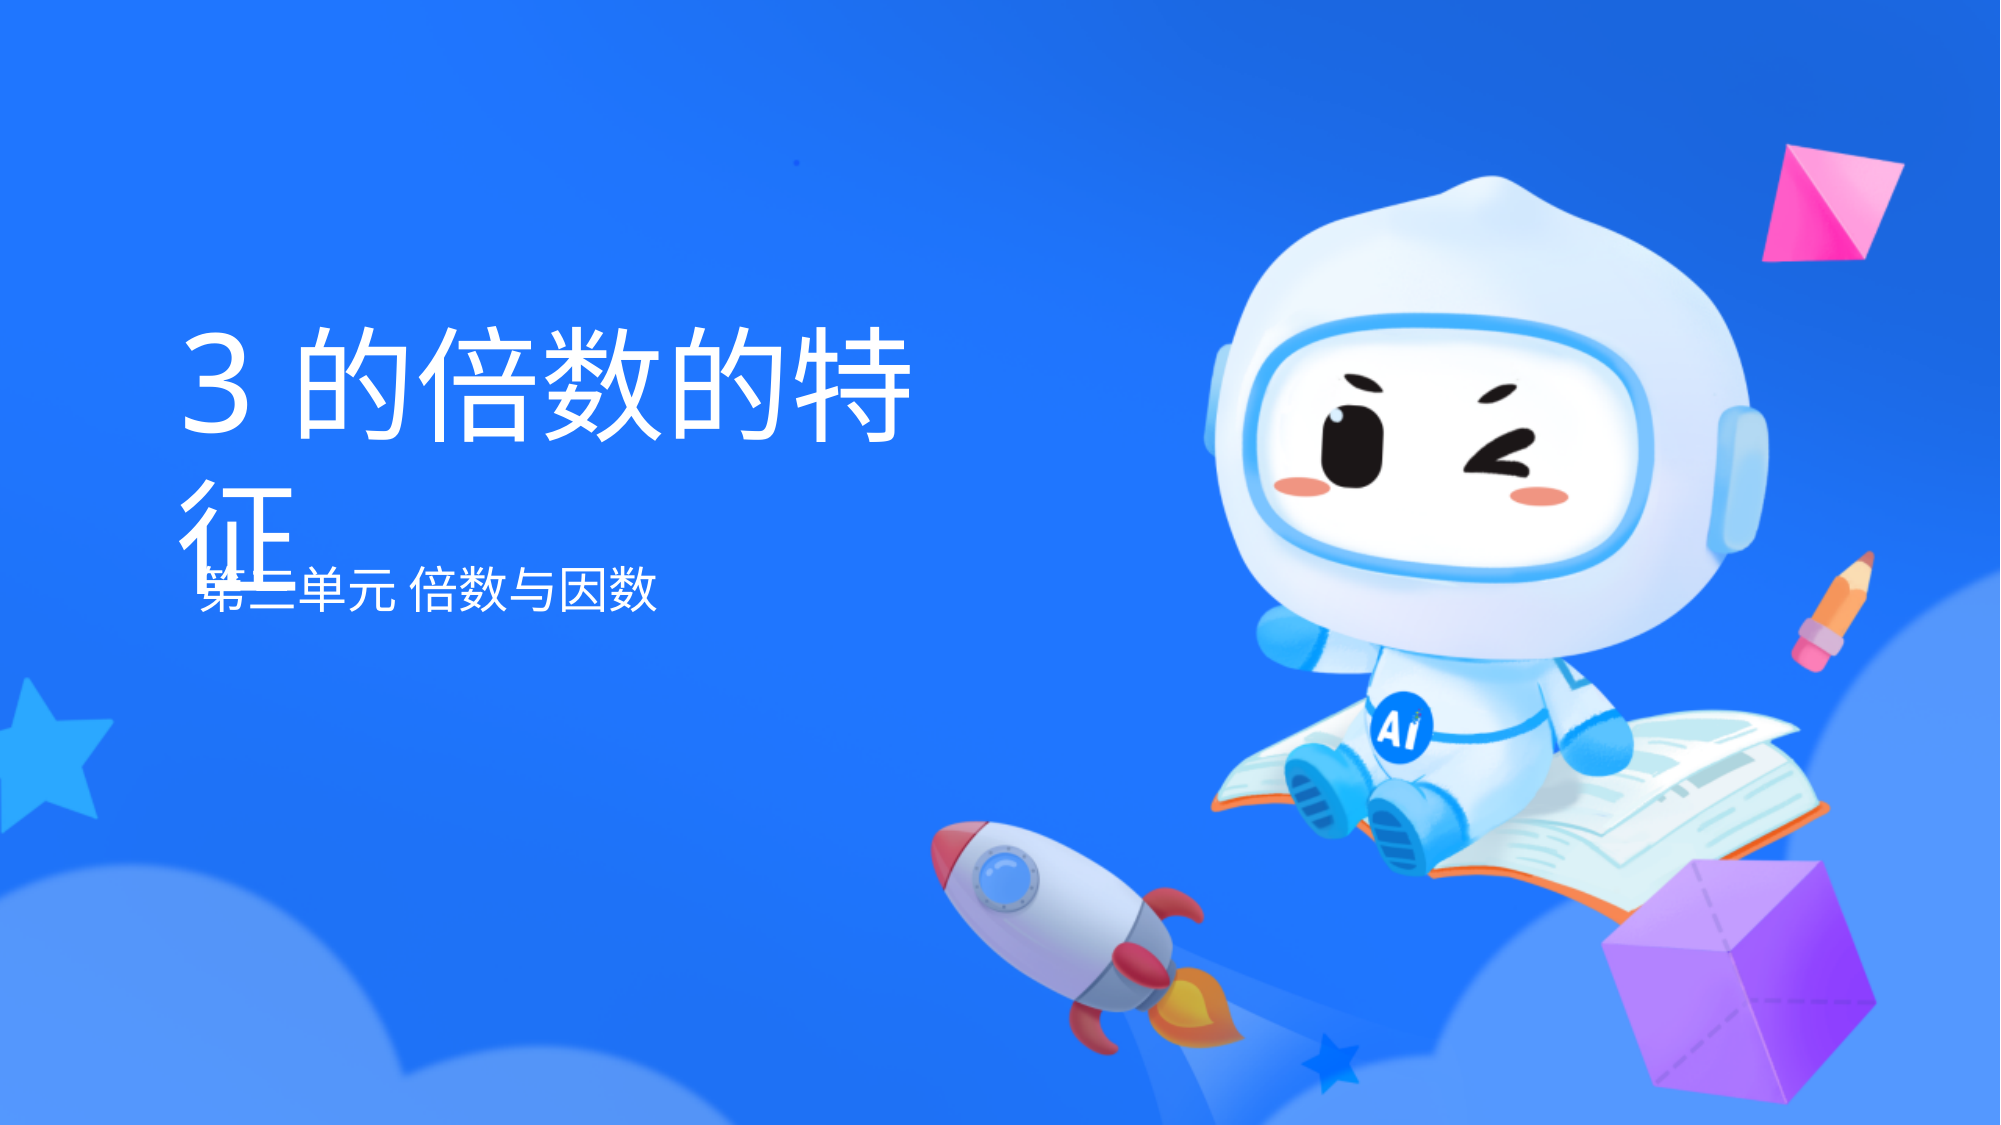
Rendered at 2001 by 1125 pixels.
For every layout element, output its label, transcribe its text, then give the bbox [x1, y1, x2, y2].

picture [0, 0, 2000, 1125]
text_box 第三单元 倍数与因数 [182, 551, 938, 627]
text_box 3的倍数的特征 [160, 287, 1025, 618]
